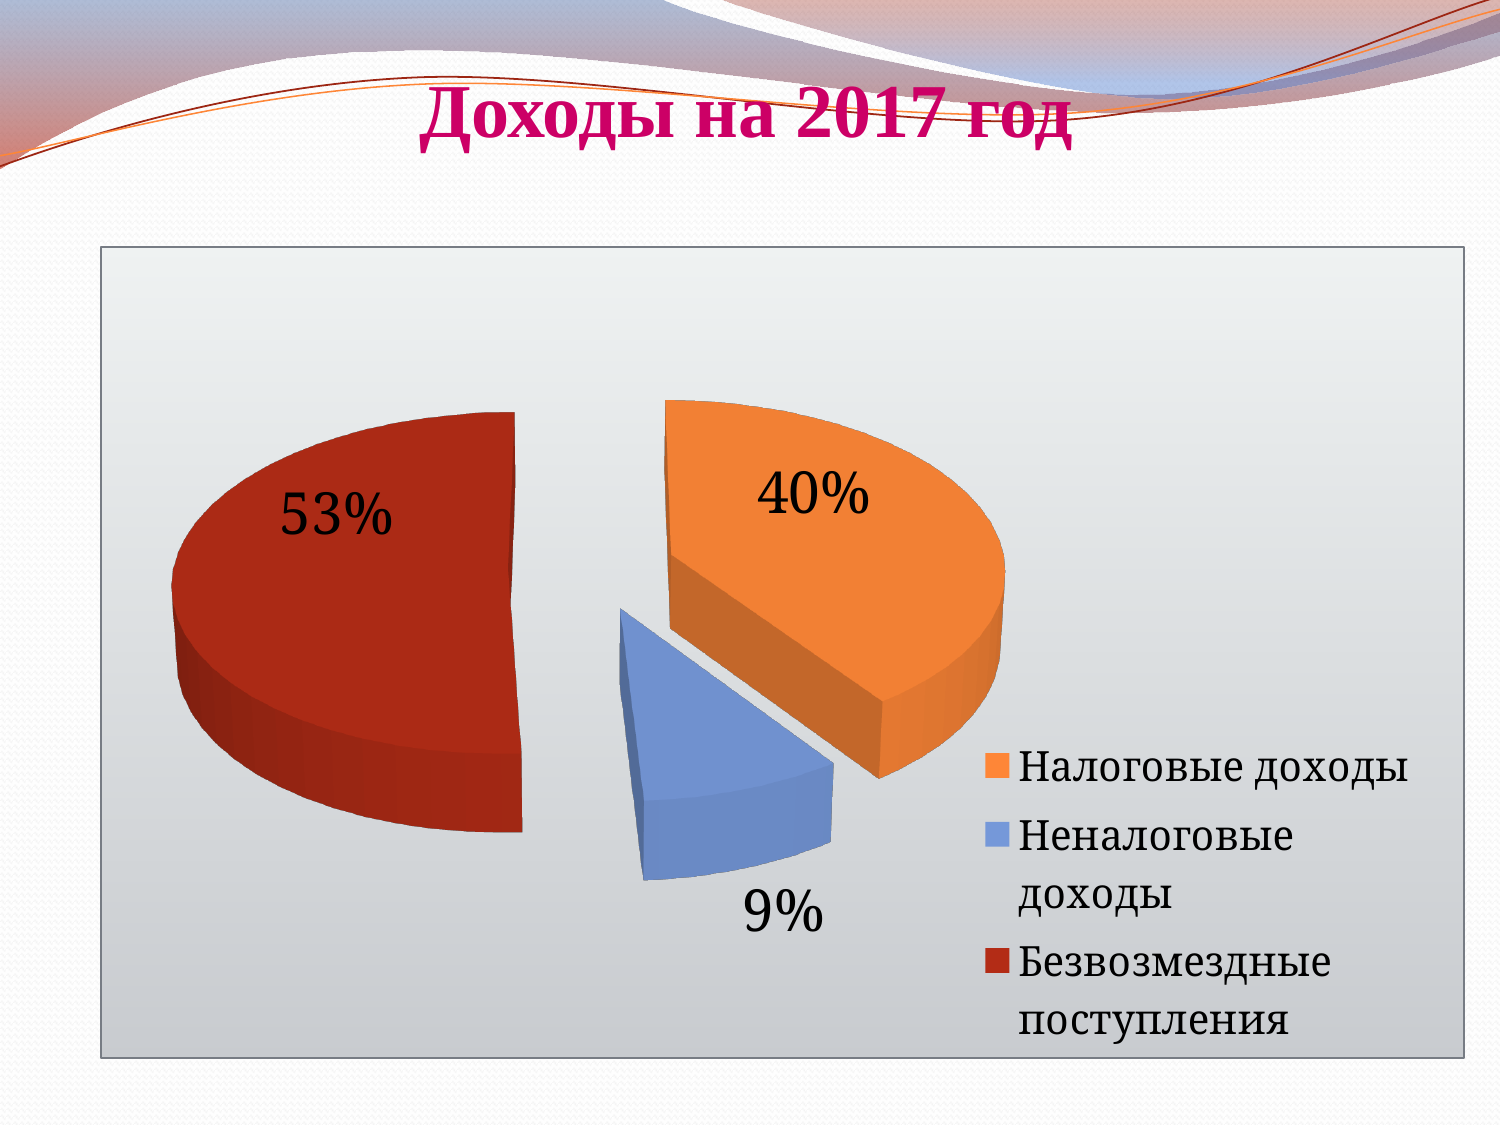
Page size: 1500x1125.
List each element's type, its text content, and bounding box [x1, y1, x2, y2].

title Доходы на 2017 год [75, 52, 1418, 153]
chart [58, 245, 1466, 1060]
